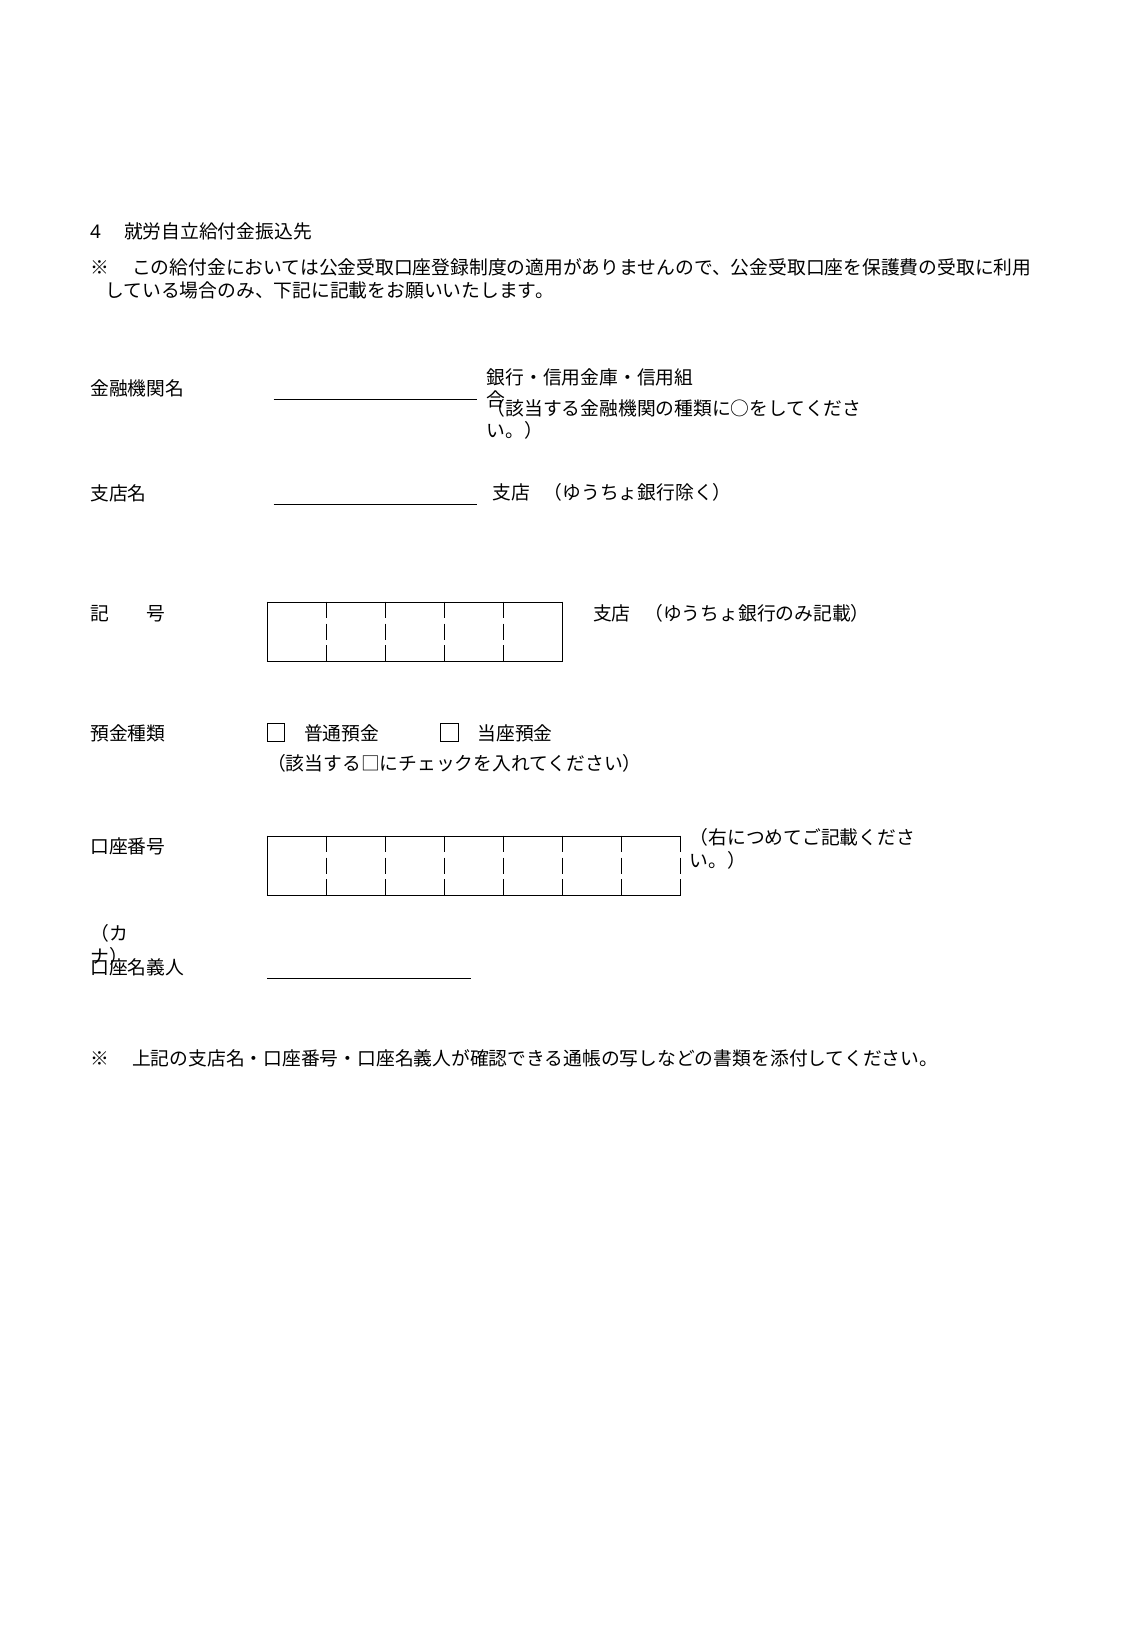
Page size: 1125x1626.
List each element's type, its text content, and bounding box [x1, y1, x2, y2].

text_box ※ この給付金においては公金受取口座登録制度の適用がありませんので、公金受取口座を保護費の受取に利用している場合のみ、下記に記載をお願いいたします。 [90, 255, 1035, 301]
text_box 支店 [492, 480, 543, 504]
text_box 記 号 [90, 601, 213, 625]
text_box （カ ナ） [90, 922, 213, 967]
table_header [268, 837, 326, 895]
table_header [326, 603, 385, 661]
table_header [268, 603, 326, 661]
table_header [622, 837, 681, 895]
text_box 口座番号 [90, 834, 213, 858]
text_box （ゆうちょ銀行除く） [543, 480, 836, 504]
text_box 支店 [593, 601, 644, 625]
table_header [503, 837, 563, 895]
table_header [444, 603, 503, 661]
text_box 銀行・信用金庫・信用組合 [486, 365, 705, 396]
table_header [503, 603, 562, 661]
table_header [385, 603, 444, 661]
text_box ※ 上記の支店名・口座番号・口座名義人が確認できる通帳の写しなどの書類を添付してください。 [90, 1046, 1035, 1069]
text_box 当座預金 [477, 721, 561, 745]
text_box 口座名義人 [90, 967, 213, 979]
text_box （該当する□にチェックを入れてください） [267, 751, 645, 775]
text_box 預金種類 [90, 721, 213, 745]
text_box （該当する金融機関の種類に○をしてください。） [486, 396, 893, 442]
table_header [444, 837, 503, 895]
table_header [326, 837, 385, 895]
text_box 普通預金 [304, 721, 388, 745]
table_header [563, 837, 622, 895]
text_box 支店名 [90, 481, 213, 505]
text_box （ゆうちょ銀行のみ記載） [644, 601, 937, 625]
text_box [266, 723, 286, 743]
text_box [440, 723, 459, 743]
text_box （右につめてご記載ください。） [689, 825, 937, 871]
table_header [385, 837, 444, 895]
text_box 4 就労自立給付金振込先 [90, 219, 1035, 242]
text_box 金融機関名 [90, 376, 213, 400]
